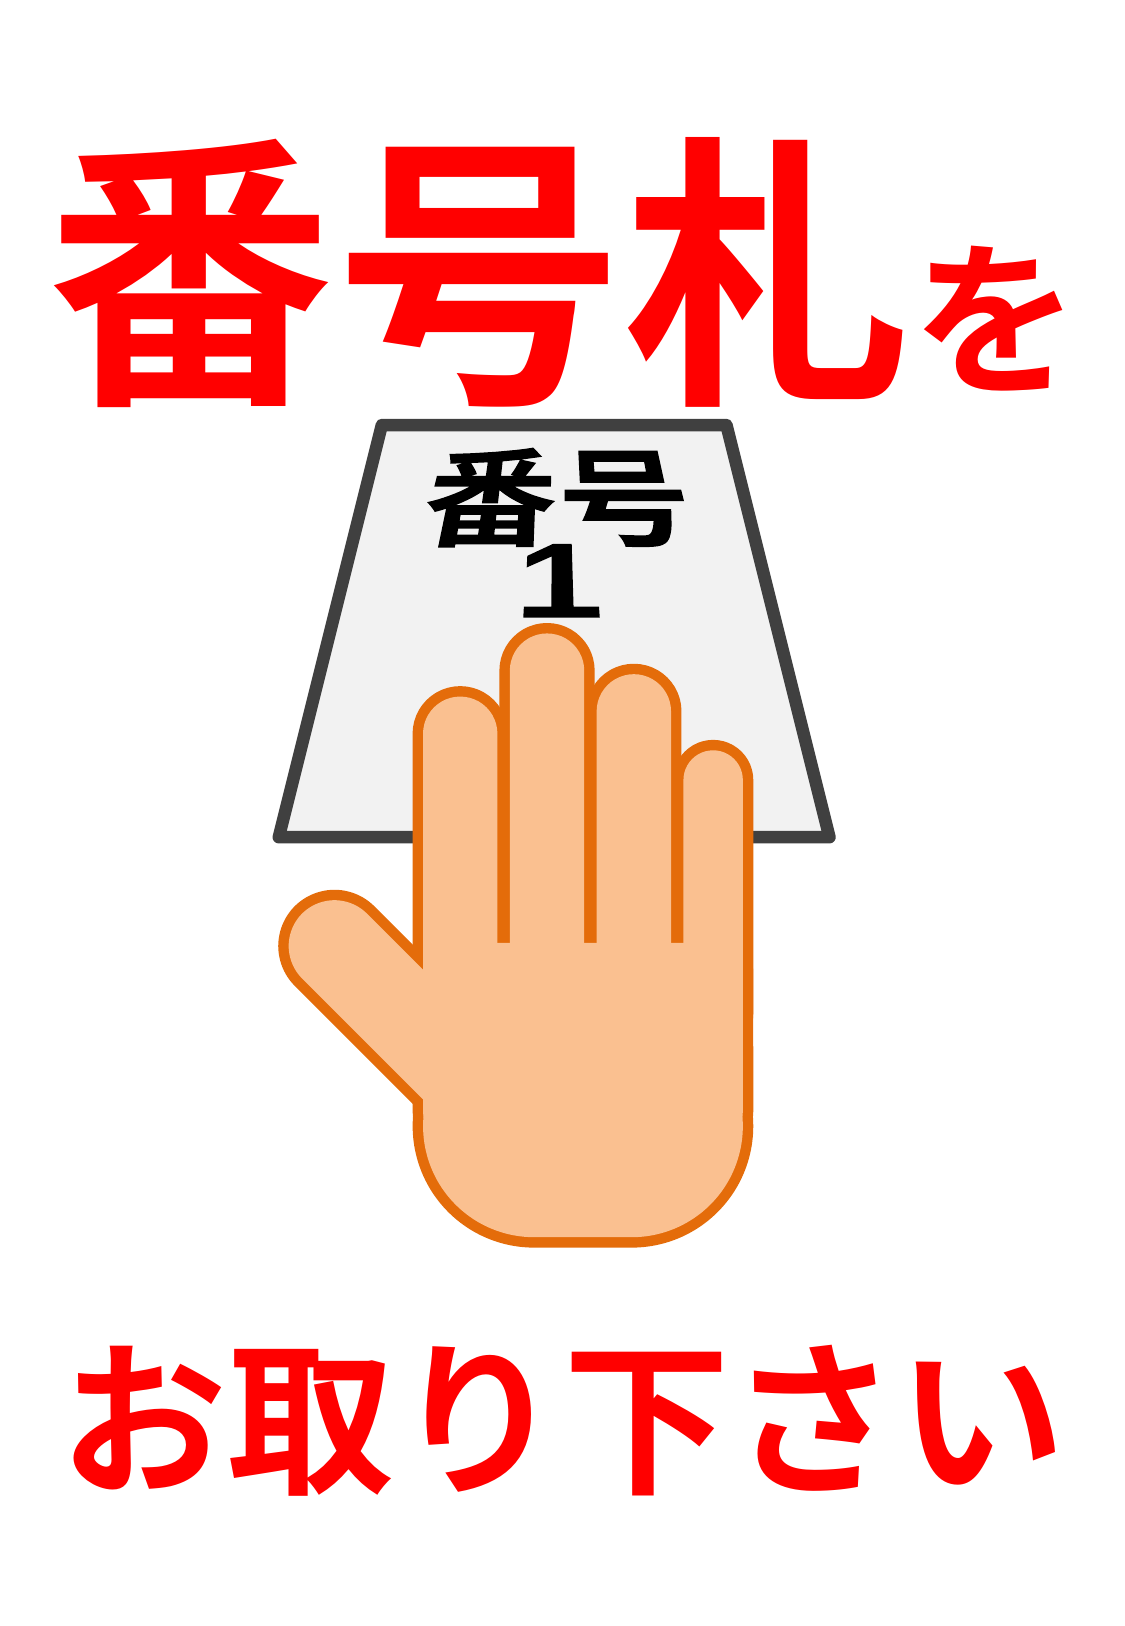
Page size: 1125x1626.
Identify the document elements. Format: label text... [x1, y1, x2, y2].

text_box 番号札を [1, 86, 1125, 447]
text_box お取り下さい [1, 1307, 1125, 1523]
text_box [278, 424, 830, 1238]
